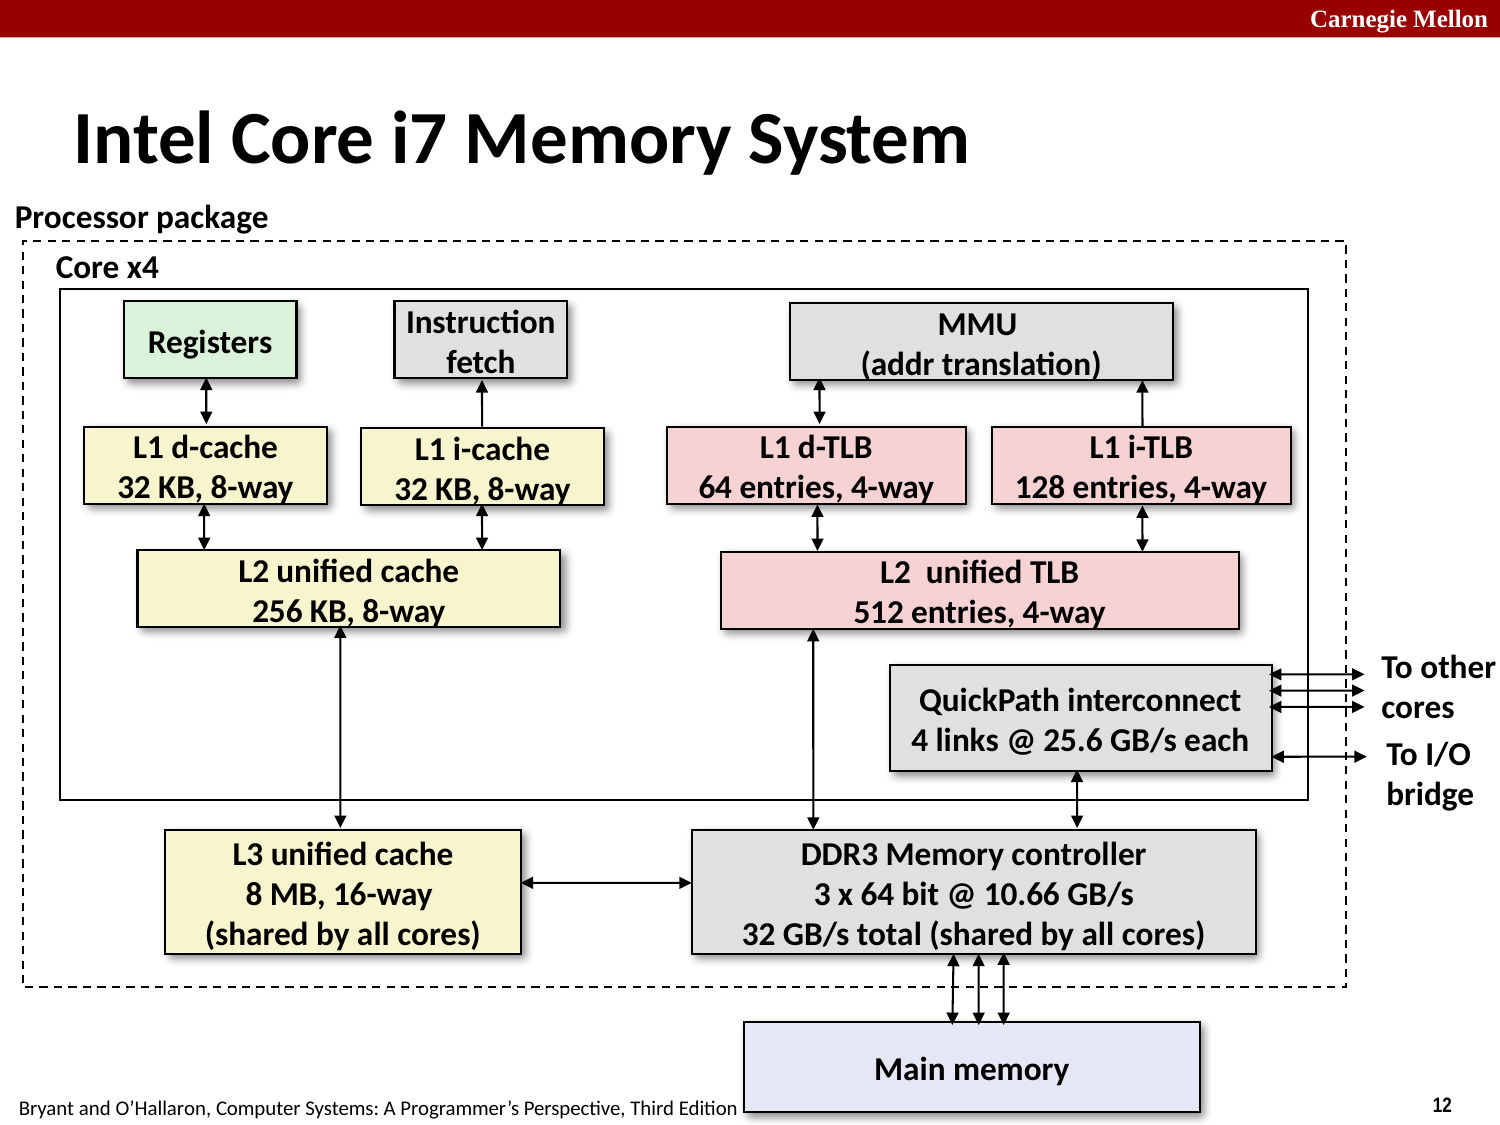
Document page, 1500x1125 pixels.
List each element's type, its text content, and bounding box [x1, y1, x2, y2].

text_box QuickPath interconnect 4 links @ 25.6 GB/s each [889, 665, 1272, 772]
text_box [972, 953, 985, 1025]
text_box To other cores [1366, 637, 1500, 724]
text_box Main memory [743, 1021, 1200, 1113]
text_box [1070, 769, 1084, 828]
text_box [997, 952, 1010, 1025]
text_box To I/O bridge [1371, 724, 1500, 820]
title Intel Core i7 Memory System [58, 71, 1305, 197]
text_box [946, 953, 960, 1025]
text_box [1268, 674, 1367, 757]
text_box Processor package [0, 187, 482, 243]
text_box [334, 625, 347, 828]
text_box [520, 876, 692, 890]
text_box [807, 628, 820, 830]
text_box [22, 241, 1346, 988]
